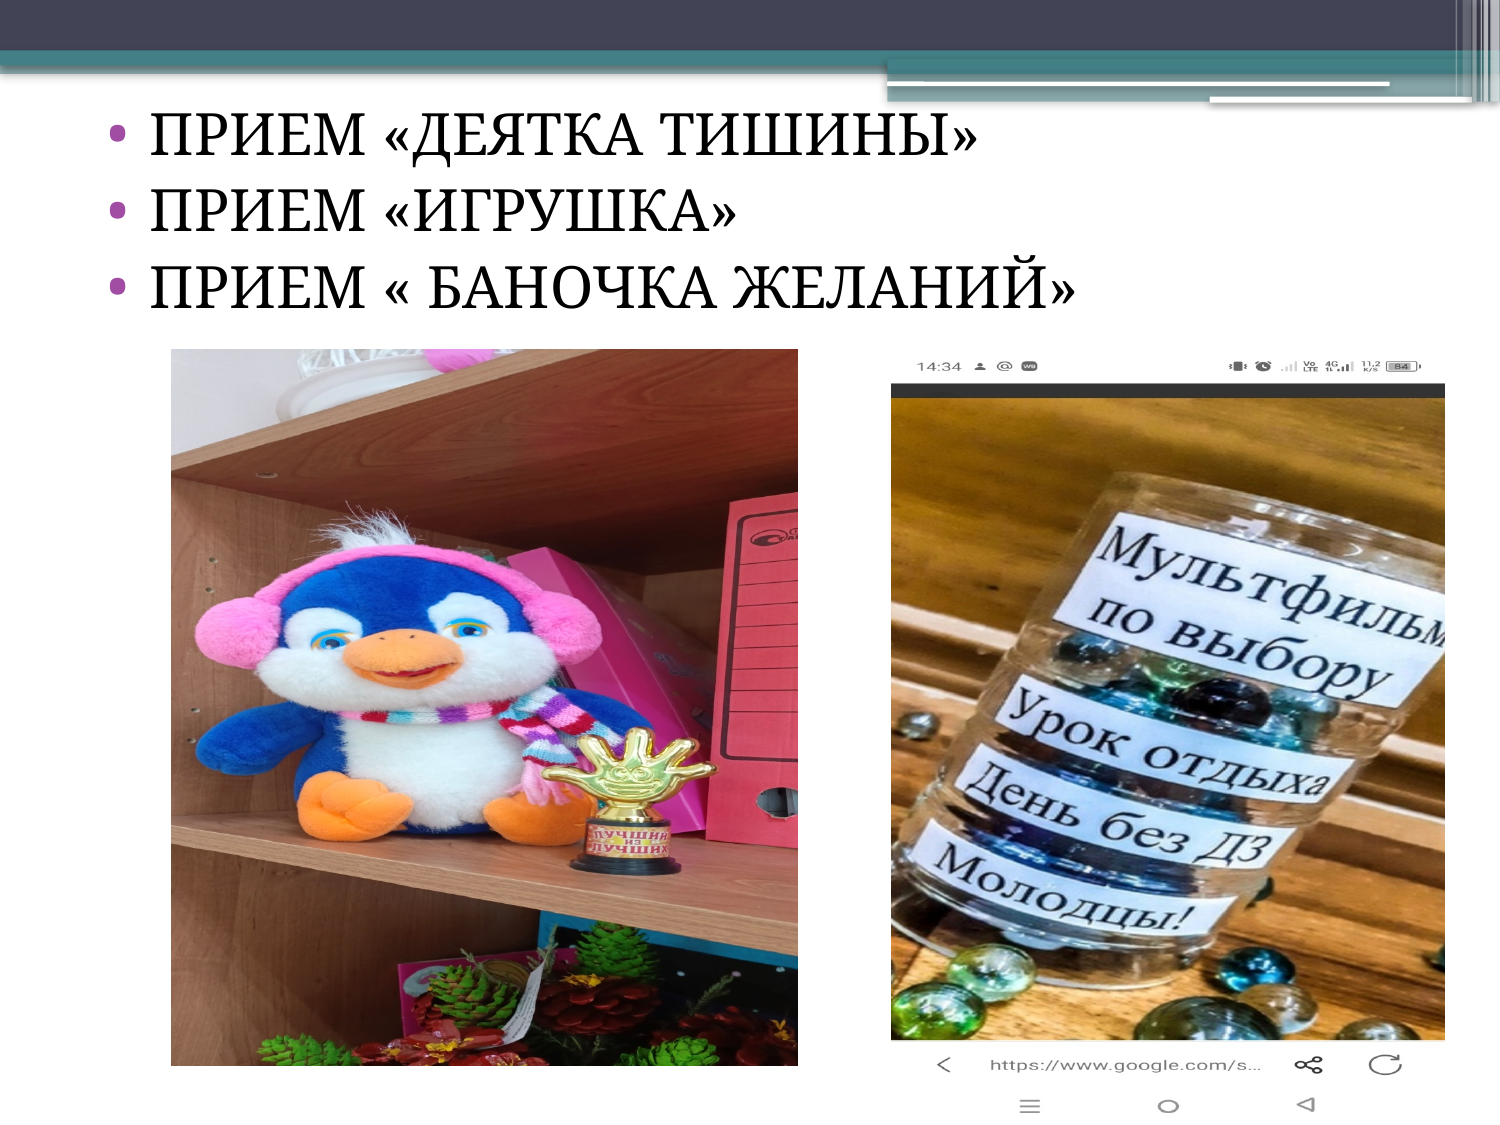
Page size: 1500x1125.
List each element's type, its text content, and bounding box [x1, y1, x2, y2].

picture [170, 349, 798, 1067]
list ПРИЕМ «ДЕЯТКА ТИШИНЫ» ПРИЕМ «ИГРУШКА» ПРИЕМ « БАНОЧКА ЖЕЛАНИЙ» [75, 90, 1425, 1079]
picture [891, 349, 1445, 1125]
